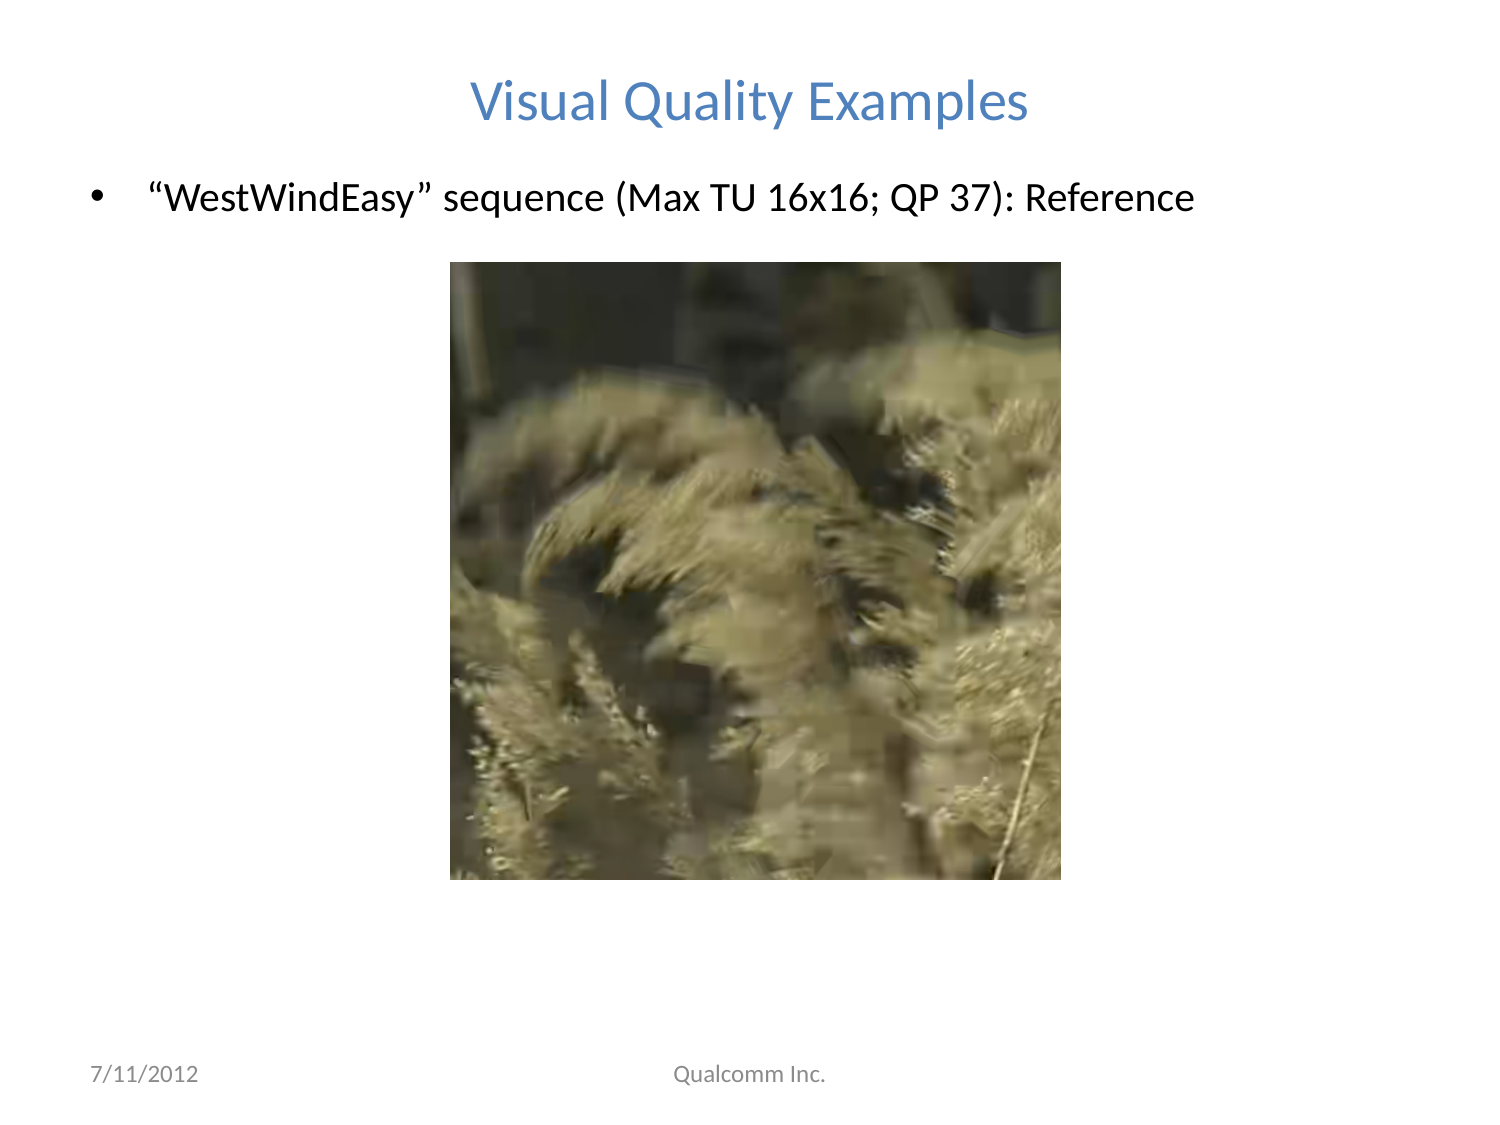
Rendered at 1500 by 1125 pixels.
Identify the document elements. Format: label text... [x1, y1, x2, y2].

list “WestWindEasy” sequence (Max TU 16x16; QP 37): Reference [75, 162, 1425, 1005]
footer Qualcomm Inc. [512, 1042, 988, 1103]
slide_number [75, 1042, 425, 1103]
title Visual Quality Examples [75, 45, 1425, 150]
picture [449, 262, 1061, 880]
